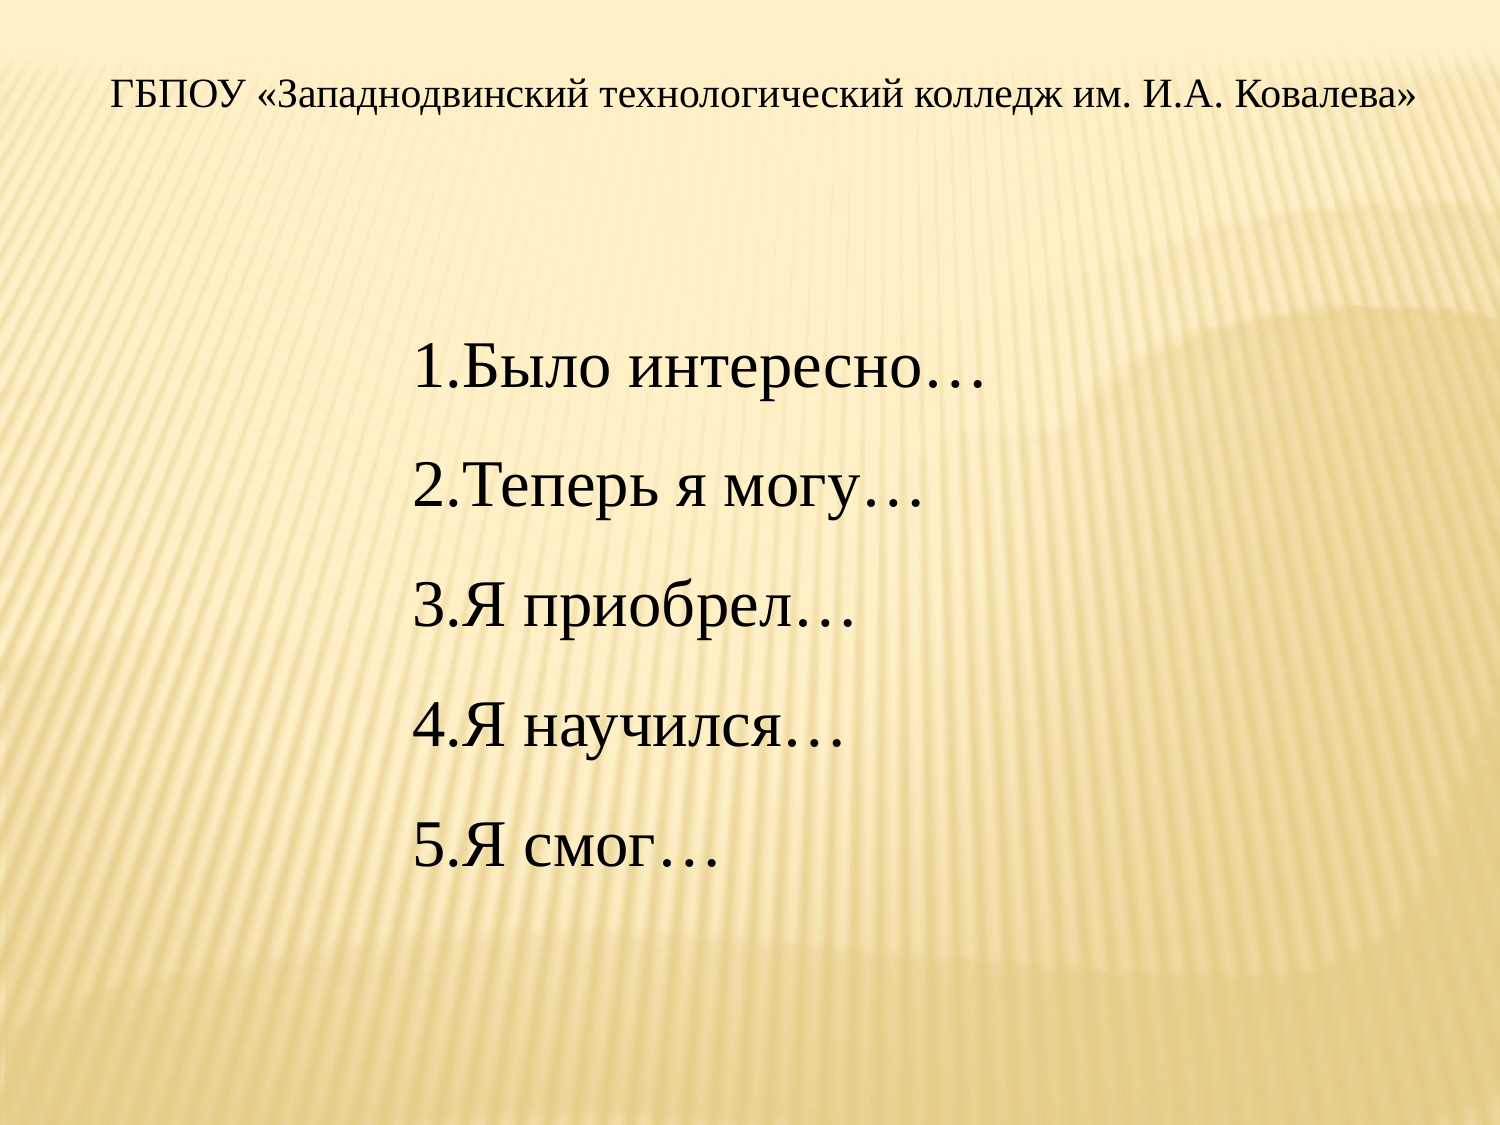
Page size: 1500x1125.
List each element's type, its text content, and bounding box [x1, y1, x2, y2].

text_box Было интересно… Теперь я могу… Я приобрел… Я научился… Я смог… [316, 272, 1102, 923]
text_box ГБПОУ «Западнодвинский технологический колледж им. И.А. Ковалева» [70, 58, 1458, 141]
